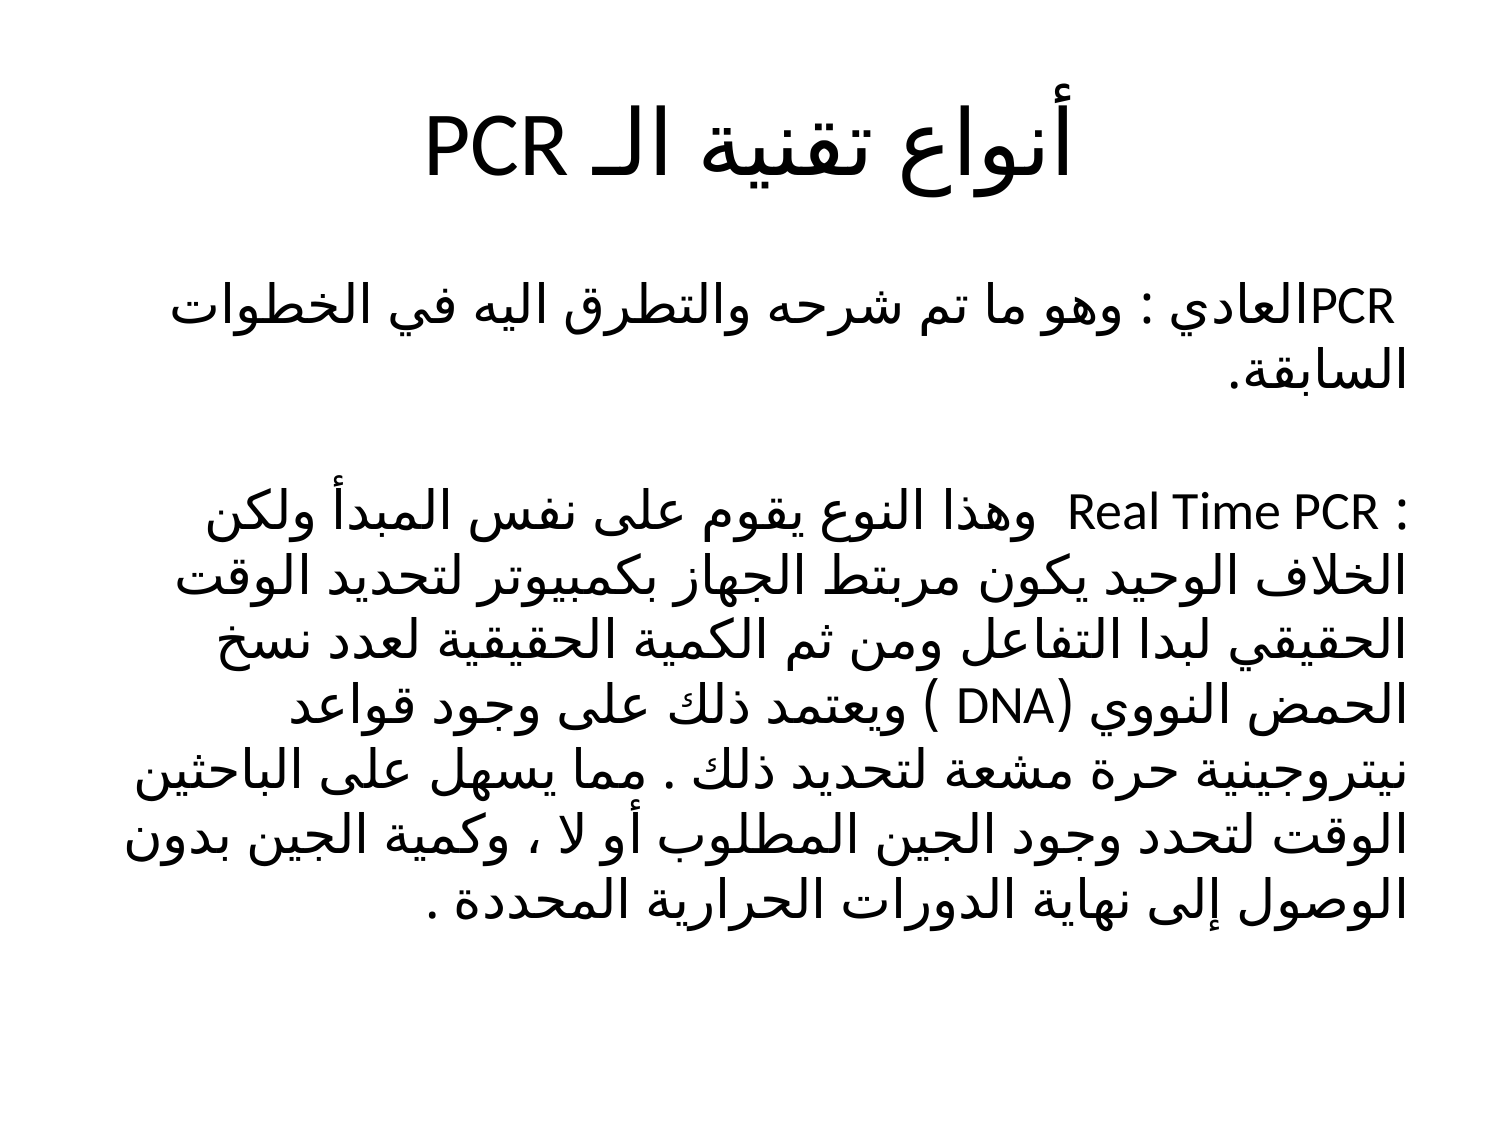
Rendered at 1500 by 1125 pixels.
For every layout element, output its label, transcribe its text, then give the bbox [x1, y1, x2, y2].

list PCRالعادي : وهو ما تم شرحه والتطرق اليه في الخطوات السابقة. : Real Time PCR وهذا النوع يقوم على نفس المبدأ ولكن الخلاف الوحيد يكون مربتط الجهاز بكمبيوتر لتحديد الوقت الحقيقي لبدا التفاعل ومن ثم الكمية الحقيقية لعدد نسخ الحمض النووي (DNA ) ويعتمد ذلك على وجود قواعد نيتروجينية حرة مشعة لتحديد ذلك . مما يسهل على الباحثين الوقت لتحدد وجود الجين المطلوب أو لا ، وكمية الجين بدون الوصول إلى نهاية الدورات الحرارية المحددة . [75, 262, 1425, 1005]
title أنواع تقنية الـ PCR [75, 45, 1425, 233]
